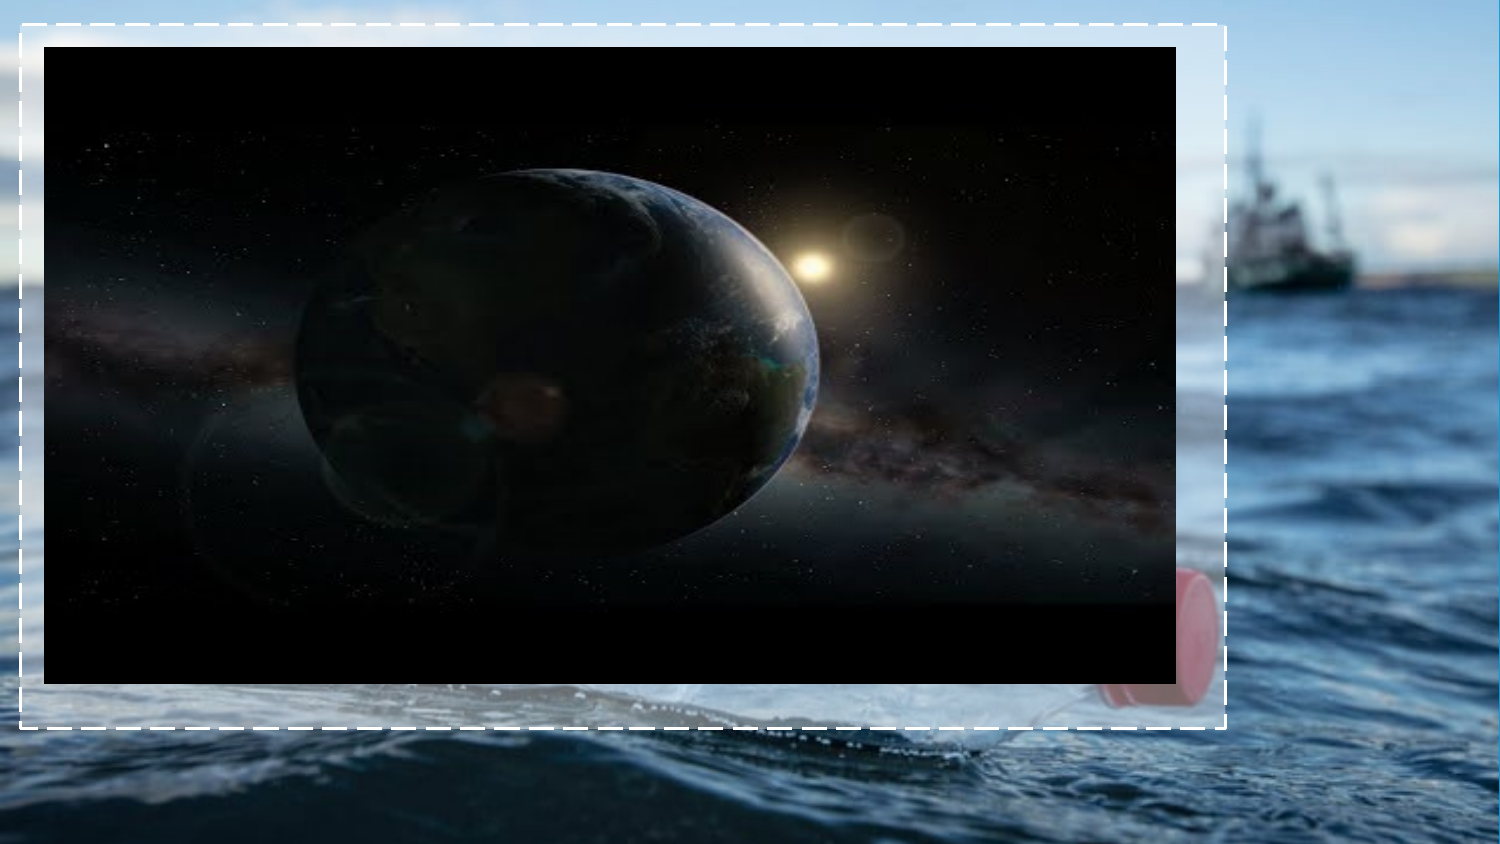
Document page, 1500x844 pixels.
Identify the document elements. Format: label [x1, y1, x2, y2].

picture [0, 0, 1500, 844]
text_box [43, 46, 1177, 685]
